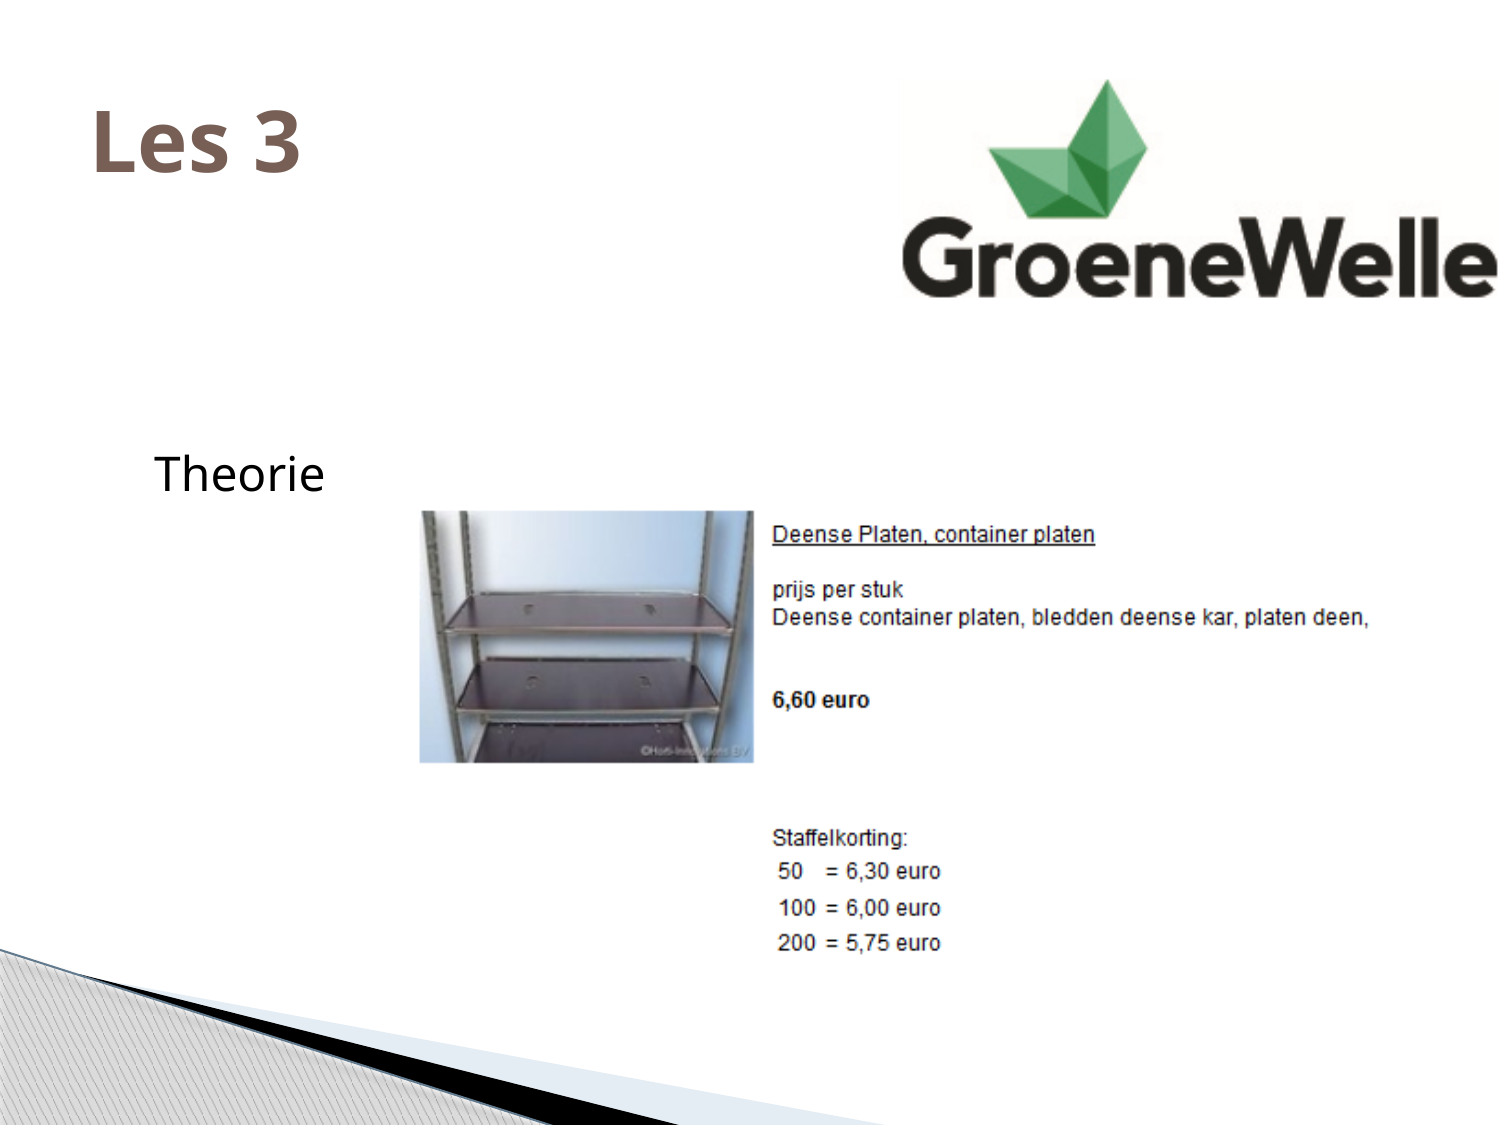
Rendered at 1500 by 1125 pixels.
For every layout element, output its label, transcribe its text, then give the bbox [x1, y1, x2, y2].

list Theorie [75, 243, 1425, 986]
picture [408, 491, 1386, 975]
picture [897, 75, 1500, 300]
title Les 3 [75, 45, 1425, 233]
